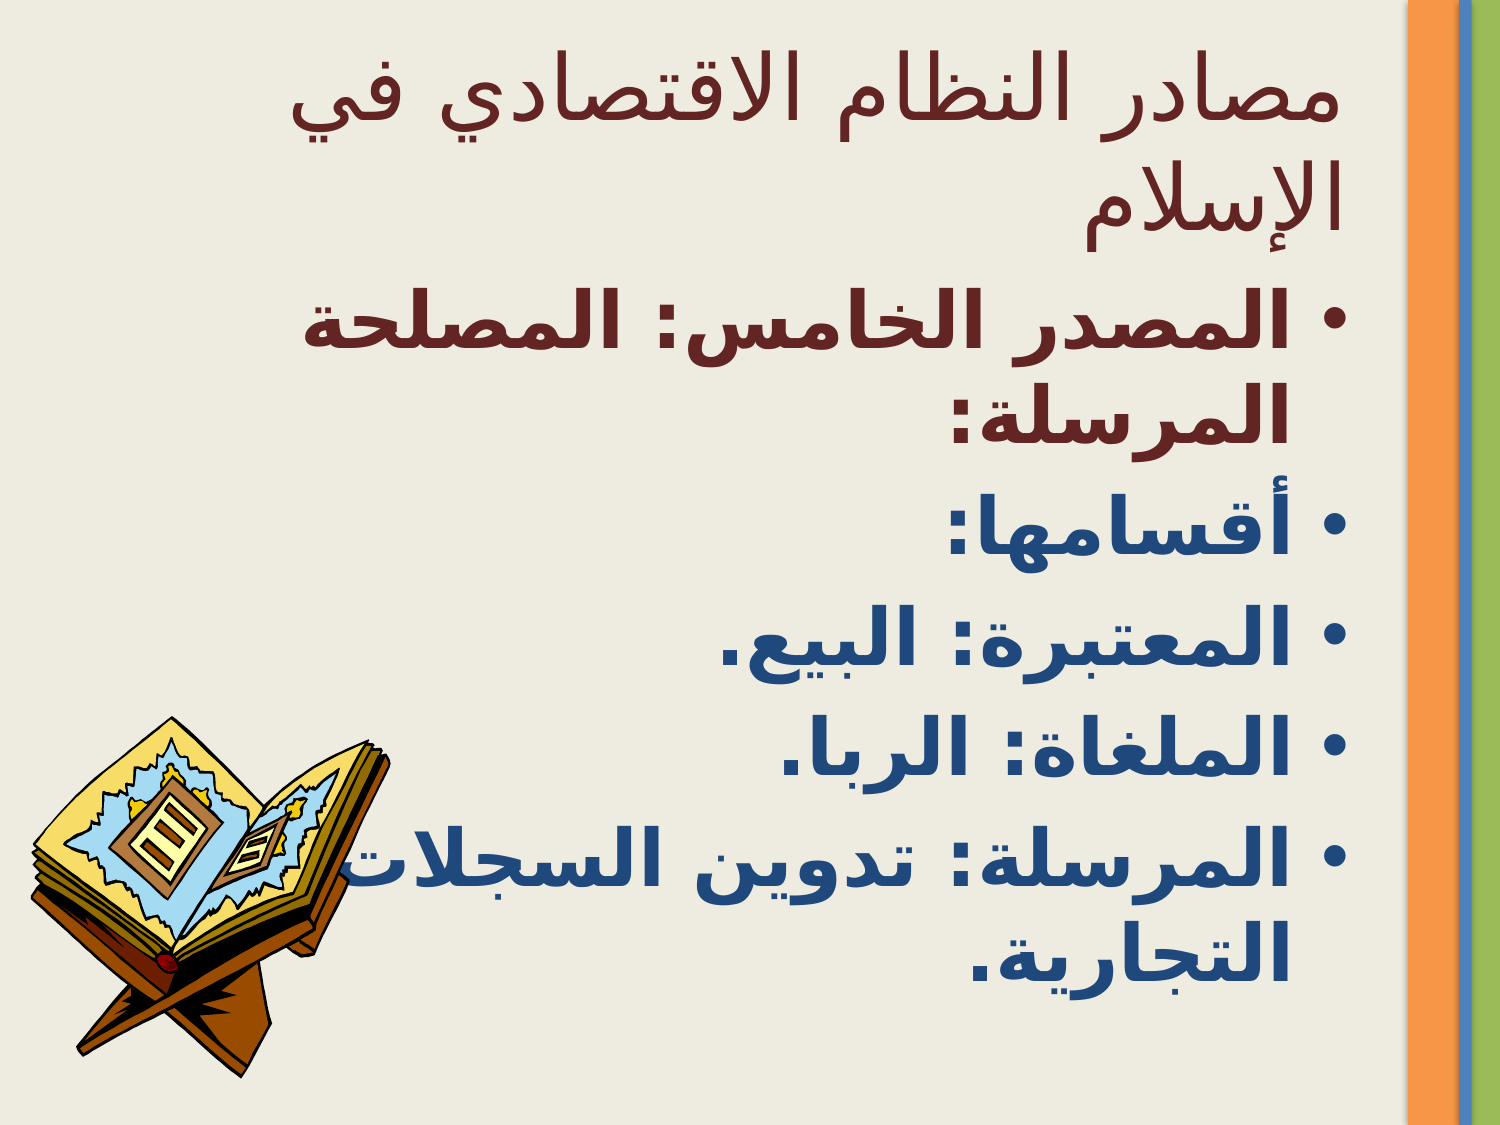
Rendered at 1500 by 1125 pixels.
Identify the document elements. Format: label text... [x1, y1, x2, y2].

picture [29, 715, 393, 1079]
list المصدر الخامس: المصلحة المرسلة: أقسامها: المعتبرة: البيع. الملغاة: الربا. المرسلة: تدوين السجلات التجارية. [75, 262, 1363, 1005]
title مصادر النظام الاقتصادي في الإسلام [75, 45, 1363, 233]
